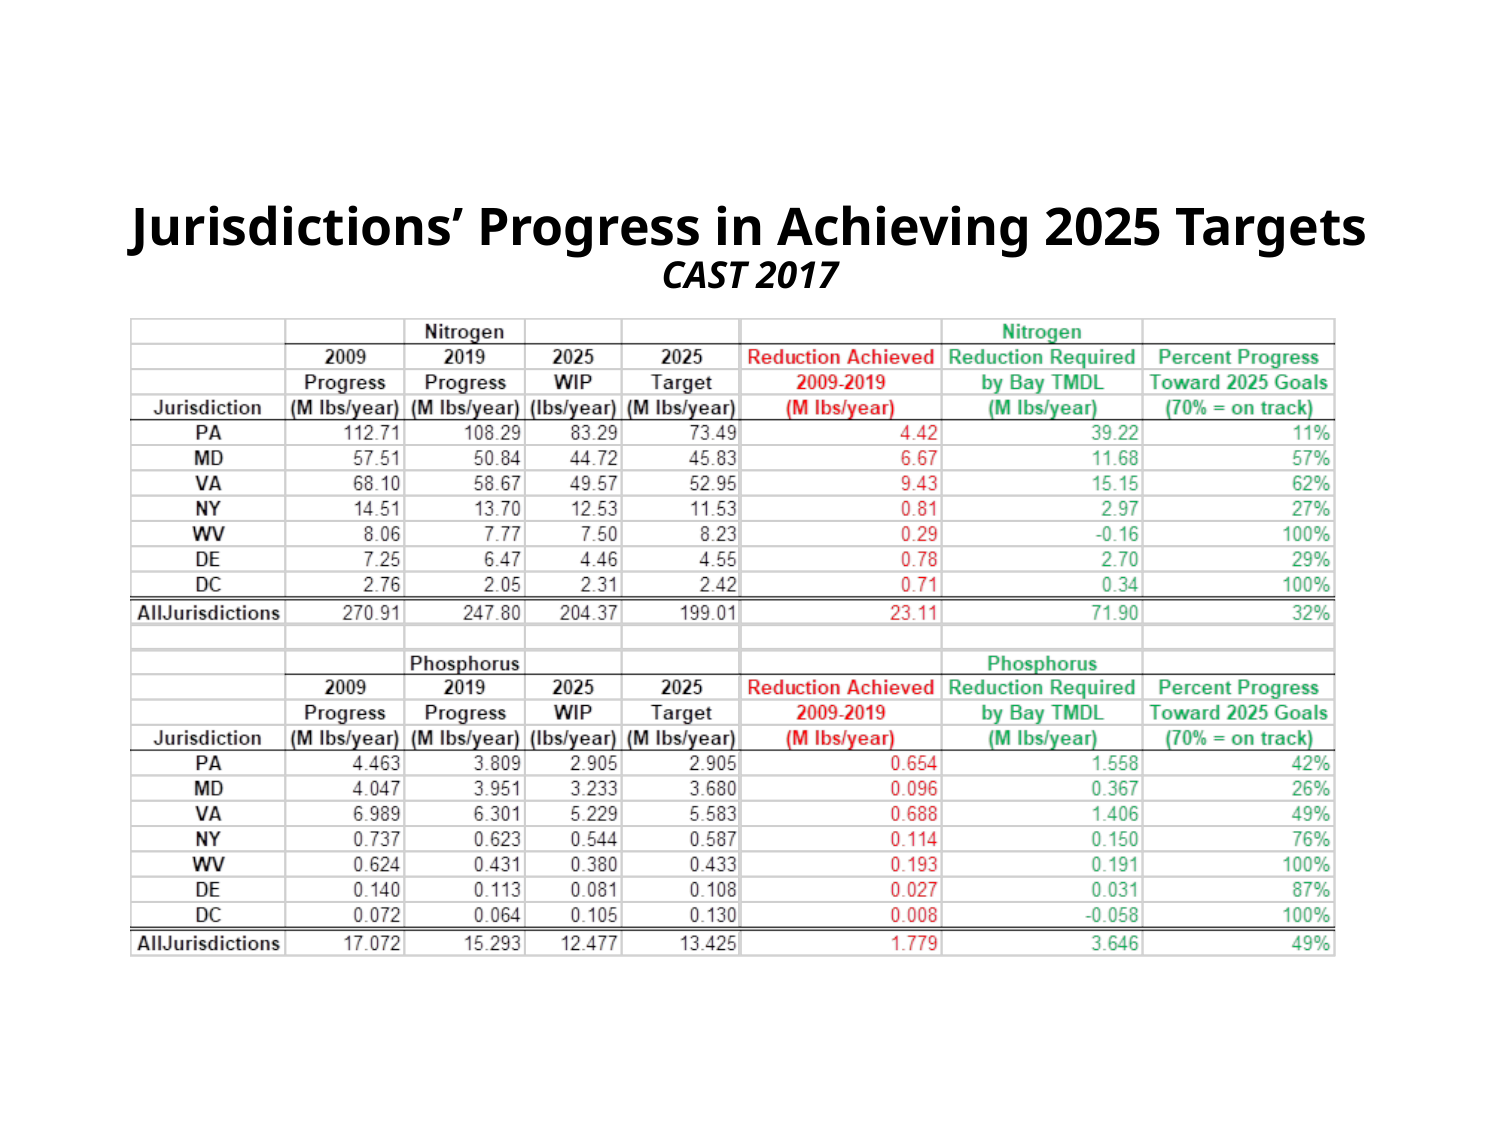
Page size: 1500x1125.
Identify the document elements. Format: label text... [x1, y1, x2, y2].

picture [130, 318, 1337, 958]
title Jurisdictions’ Progress in Achieving 2025 Targets CAST 2017 [103, 167, 1397, 331]
